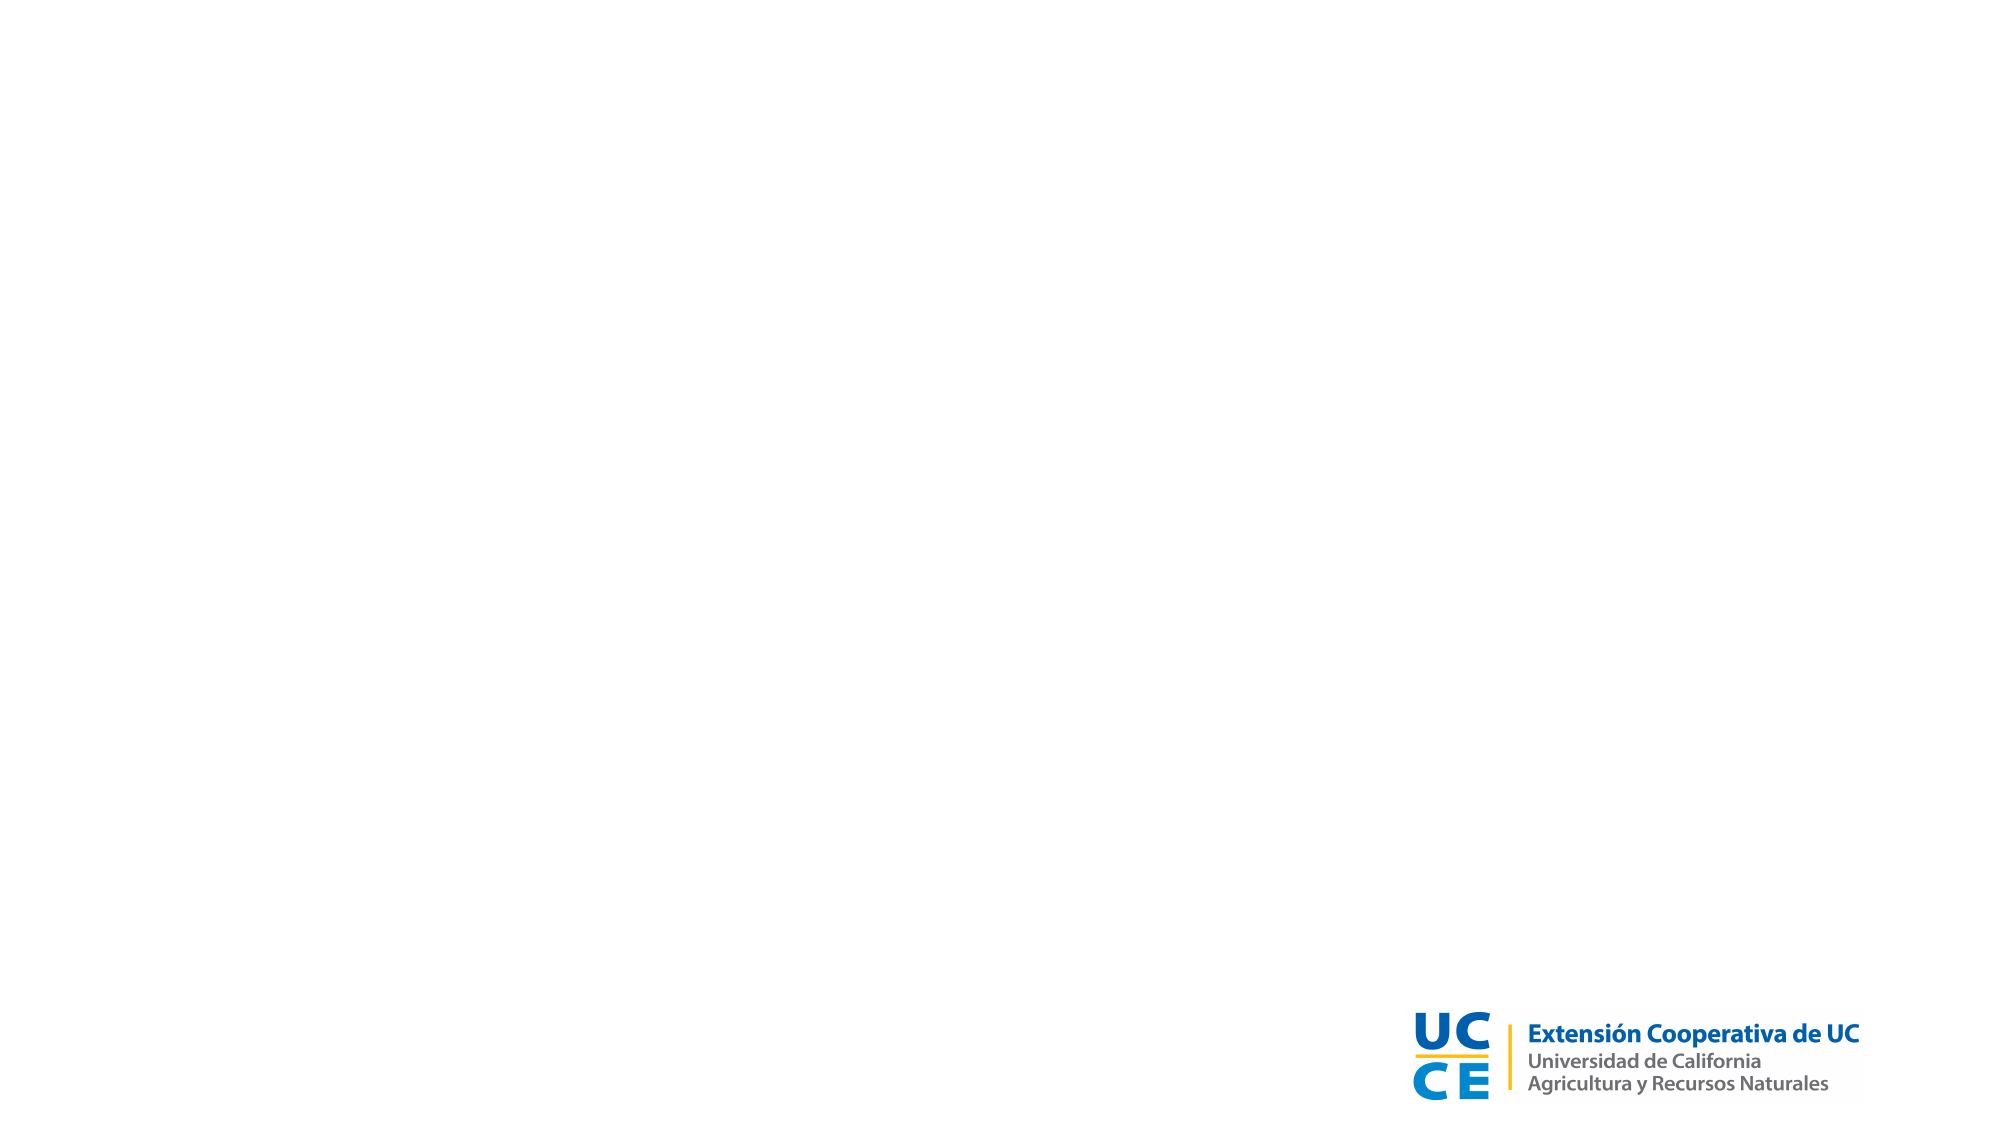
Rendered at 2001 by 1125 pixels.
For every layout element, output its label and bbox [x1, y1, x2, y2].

picture [1127, 32, 1969, 1102]
